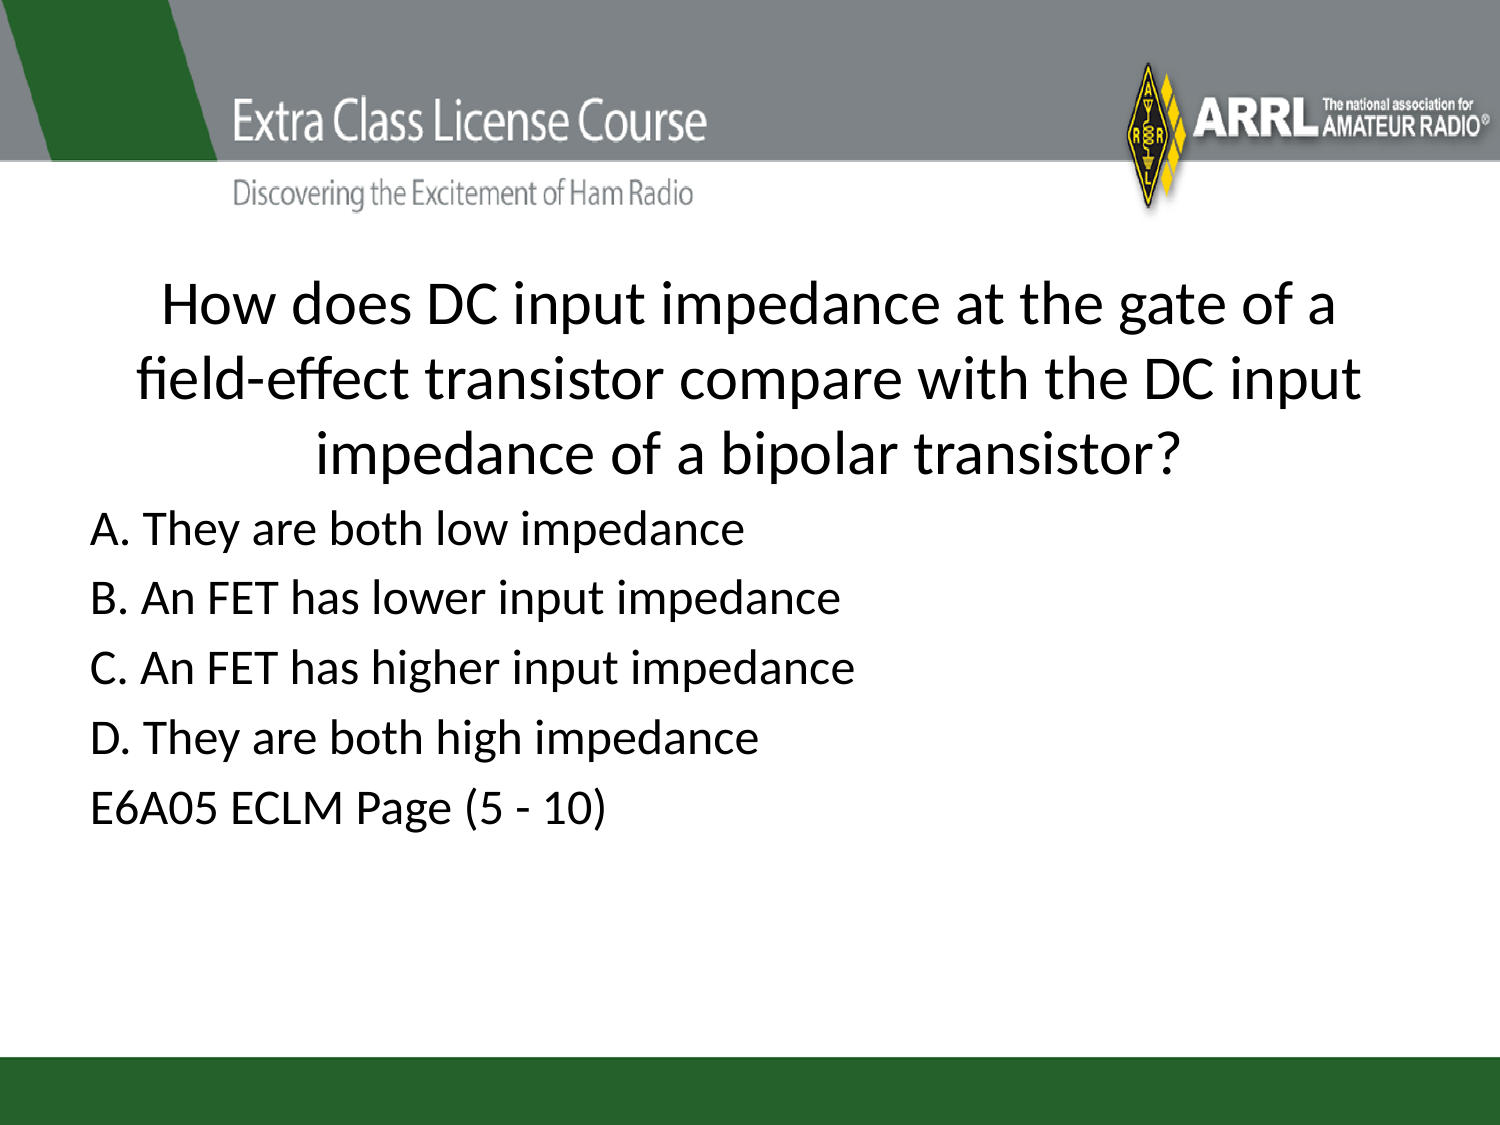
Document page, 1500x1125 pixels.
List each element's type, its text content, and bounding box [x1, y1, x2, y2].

picture [0, 0, 1500, 1125]
list A. They are both low impedance B. An FET has lower input impedance C. An FET has higher input impedance D. They are both high impedance E6A05 ECLM Page (5 - 10) [75, 487, 1425, 1005]
title How does DC input impedance at the gate of a field-effect transistor compare with the DC input impedance of a bipolar transistor? [75, 254, 1425, 435]
